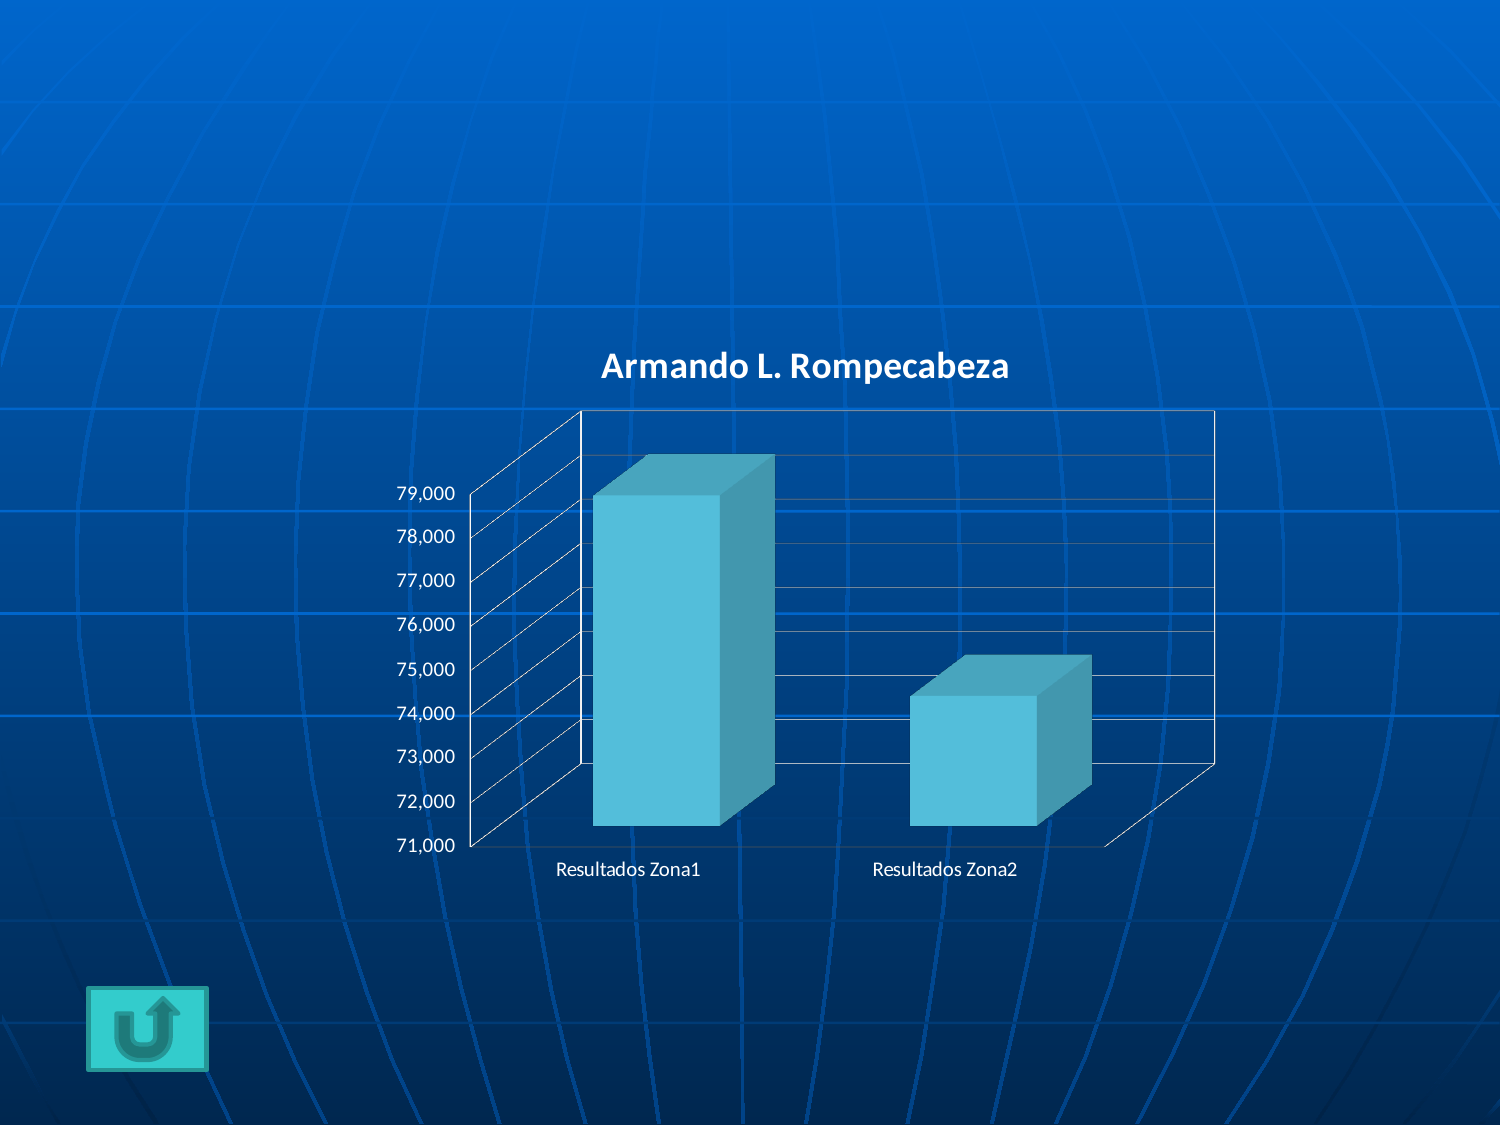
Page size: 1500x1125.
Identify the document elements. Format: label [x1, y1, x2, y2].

chart [377, 319, 1235, 894]
text_box [86, 986, 209, 1072]
